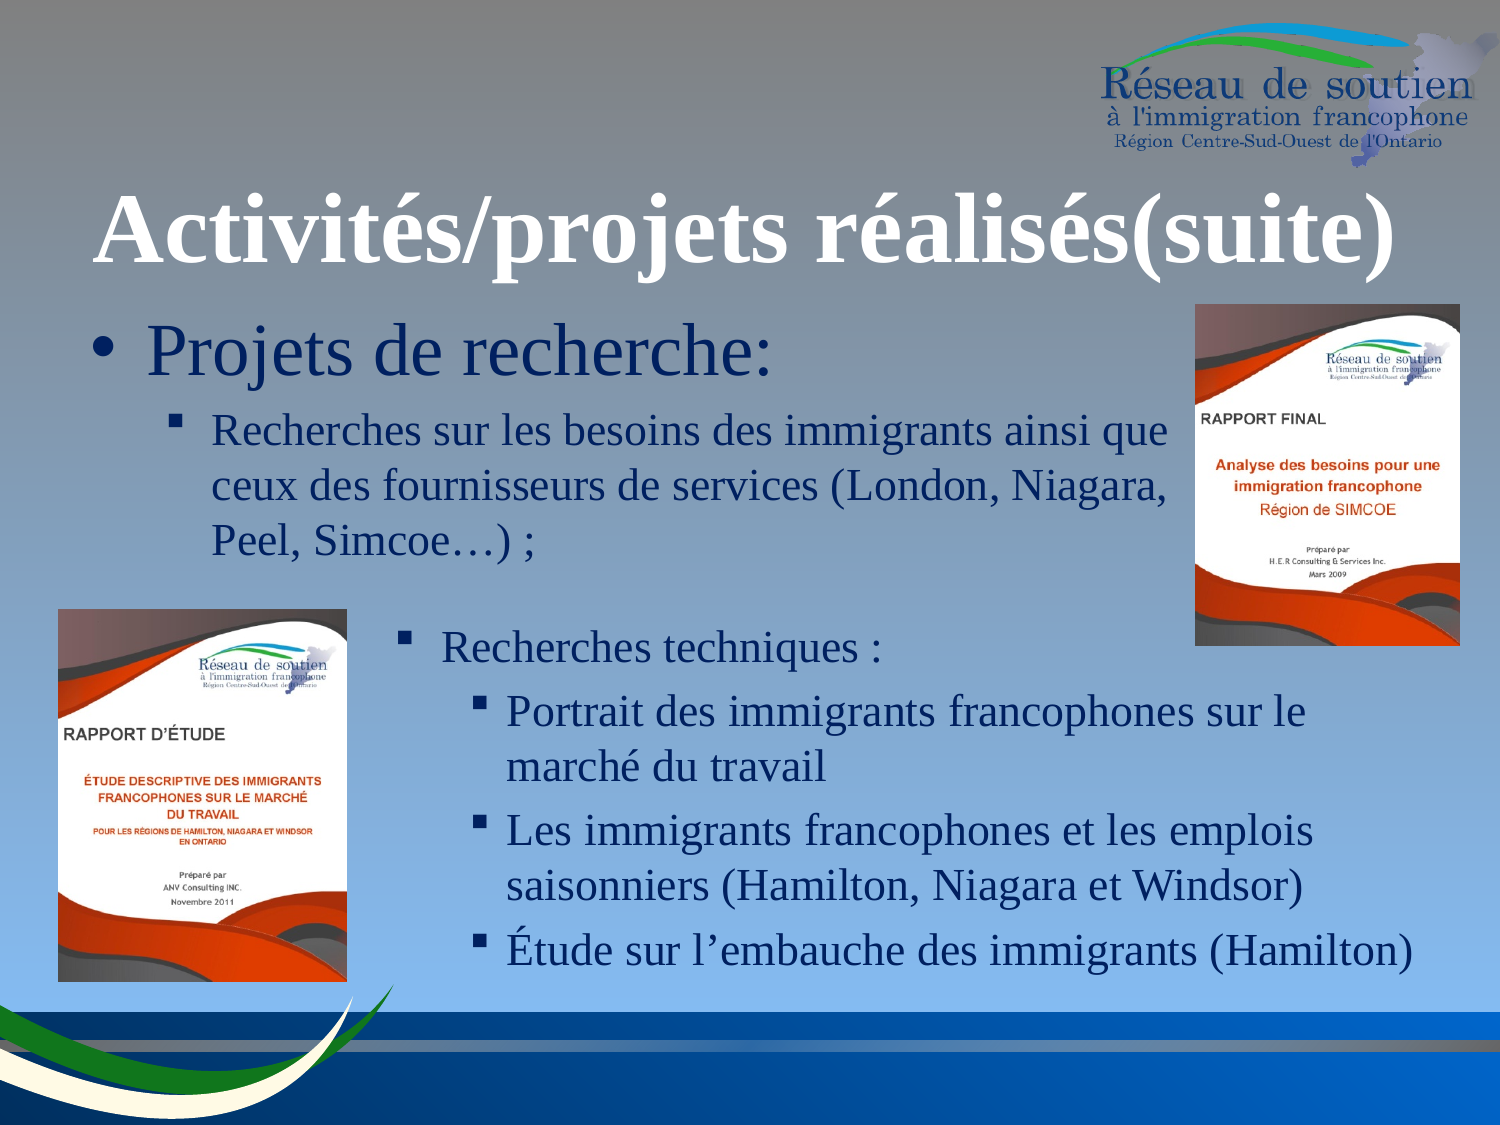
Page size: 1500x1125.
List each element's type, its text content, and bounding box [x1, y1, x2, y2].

text_box Recherches techniques : Portrait des immigrants francophones sur le marché du travail Les immigrants francophones et les emplois saisonniers (Hamilton, Niagara et Windsor) Étude sur l’embauche des immigrants (Hamilton) [349, 609, 1449, 996]
picture [58, 609, 347, 982]
picture [1195, 304, 1460, 647]
picture [1101, 23, 1500, 169]
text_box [0, 984, 394, 1125]
list Projets de recherche: Recherches sur les besoins des immigrants ainsi que ceux des fournisseurs de services (London, Niagara, Peel, Simcoe…) ; [74, 292, 1243, 609]
title Activités/projets réalisés(suite) [70, 128, 1421, 317]
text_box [398, 1012, 1500, 1125]
